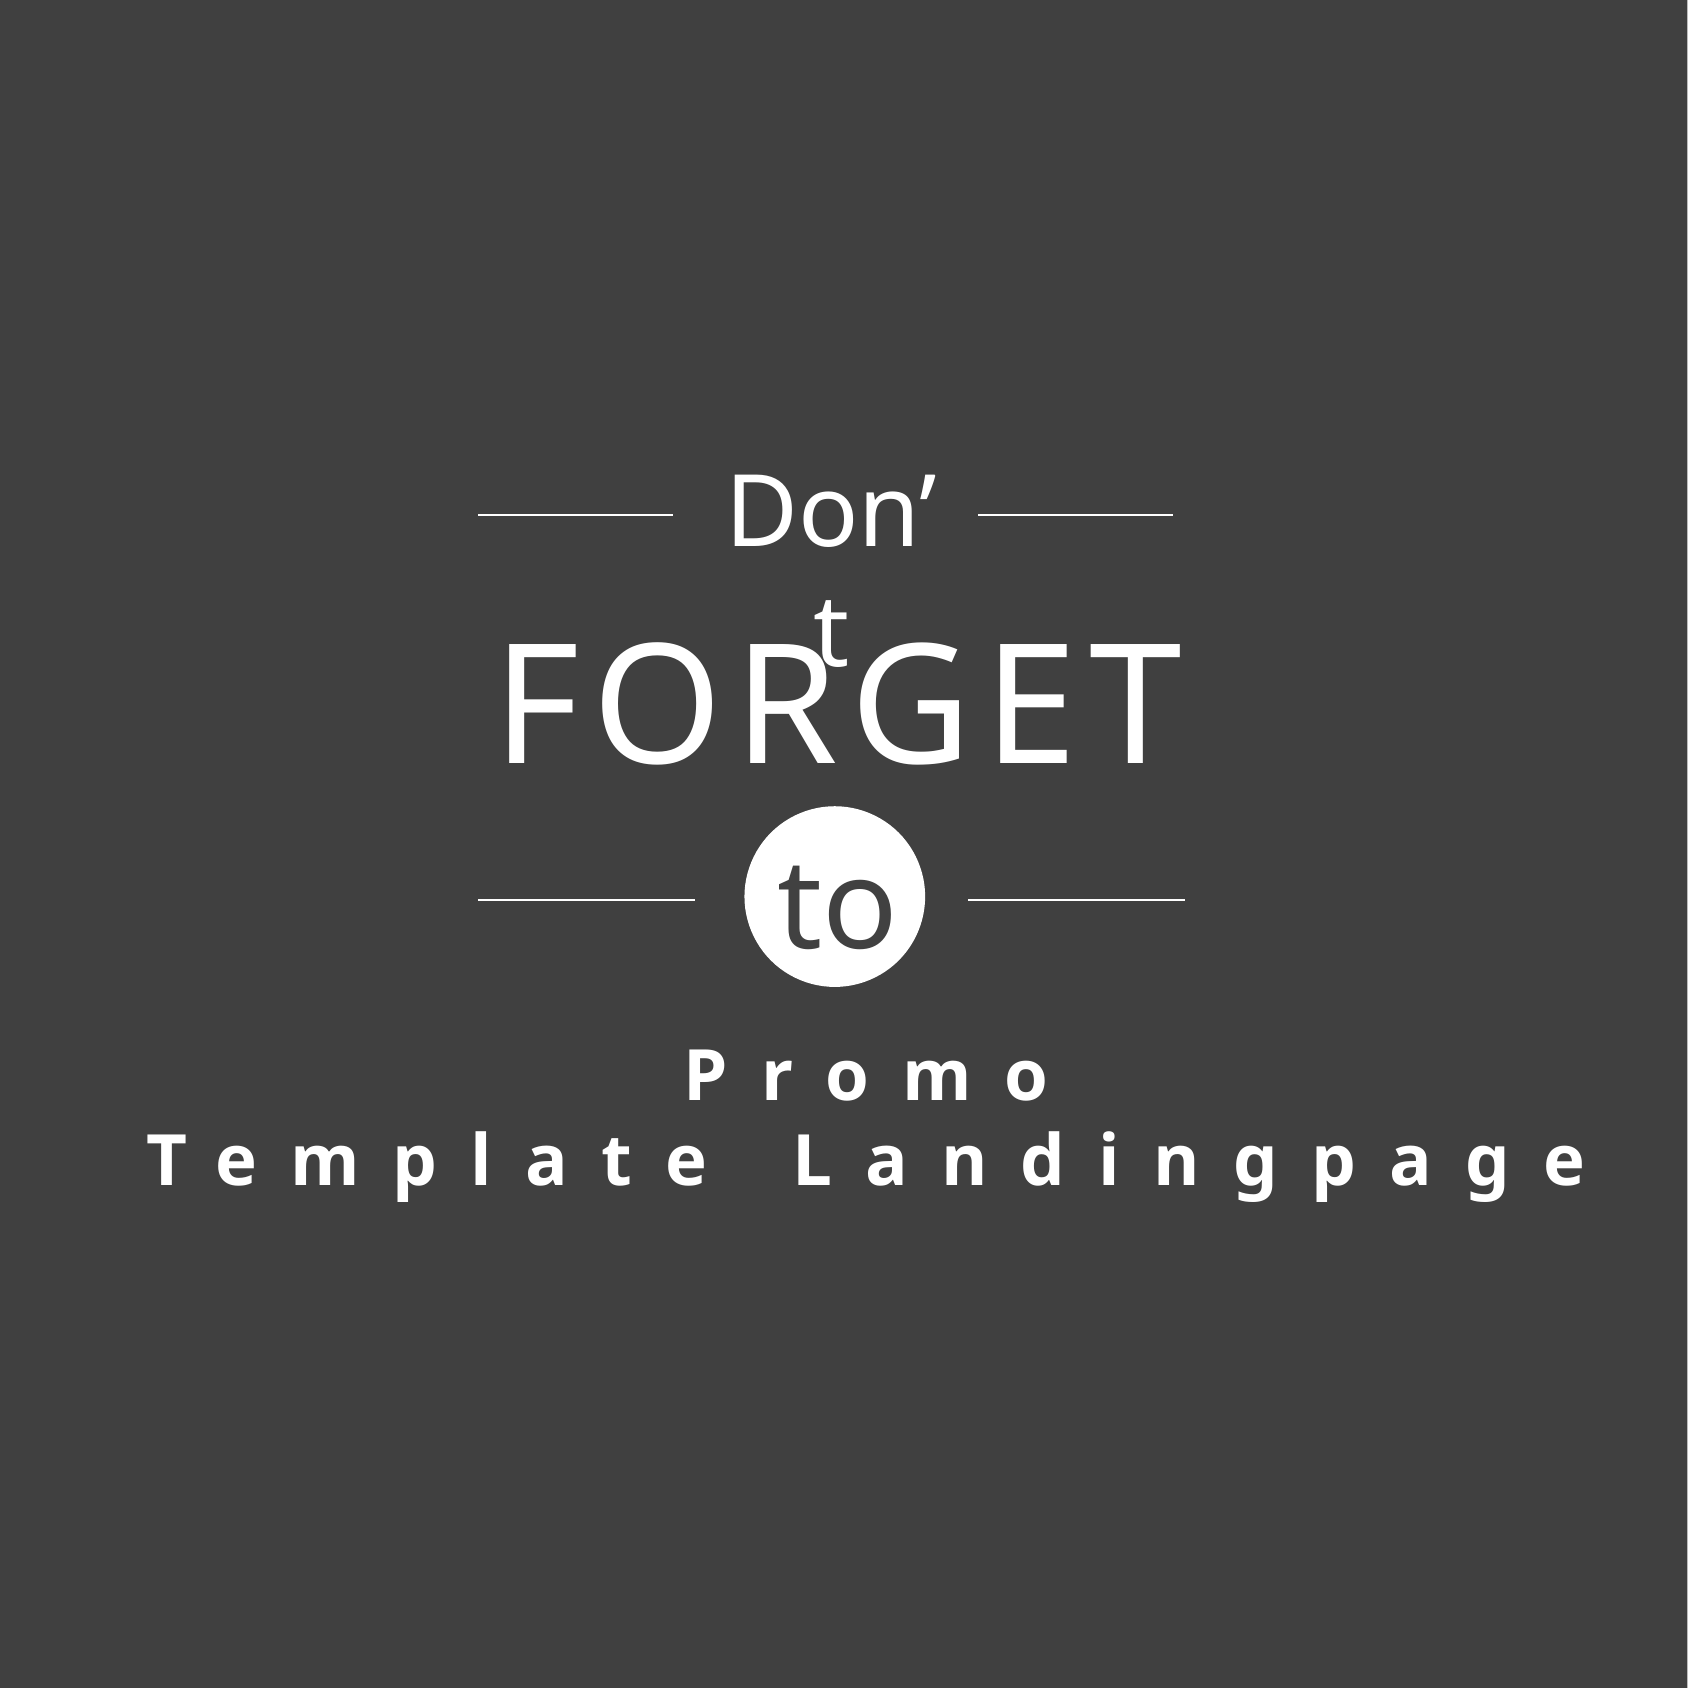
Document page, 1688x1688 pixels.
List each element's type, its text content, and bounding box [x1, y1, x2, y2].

text_box FORGET [416, 589, 1261, 804]
text_box to [751, 816, 926, 982]
text_box [802, 982, 868, 988]
text_box Don’t [698, 438, 964, 589]
text_box [743, 860, 751, 933]
text_box [791, 805, 878, 816]
text_box Promo Template Landingpage [0, 1022, 1688, 1208]
